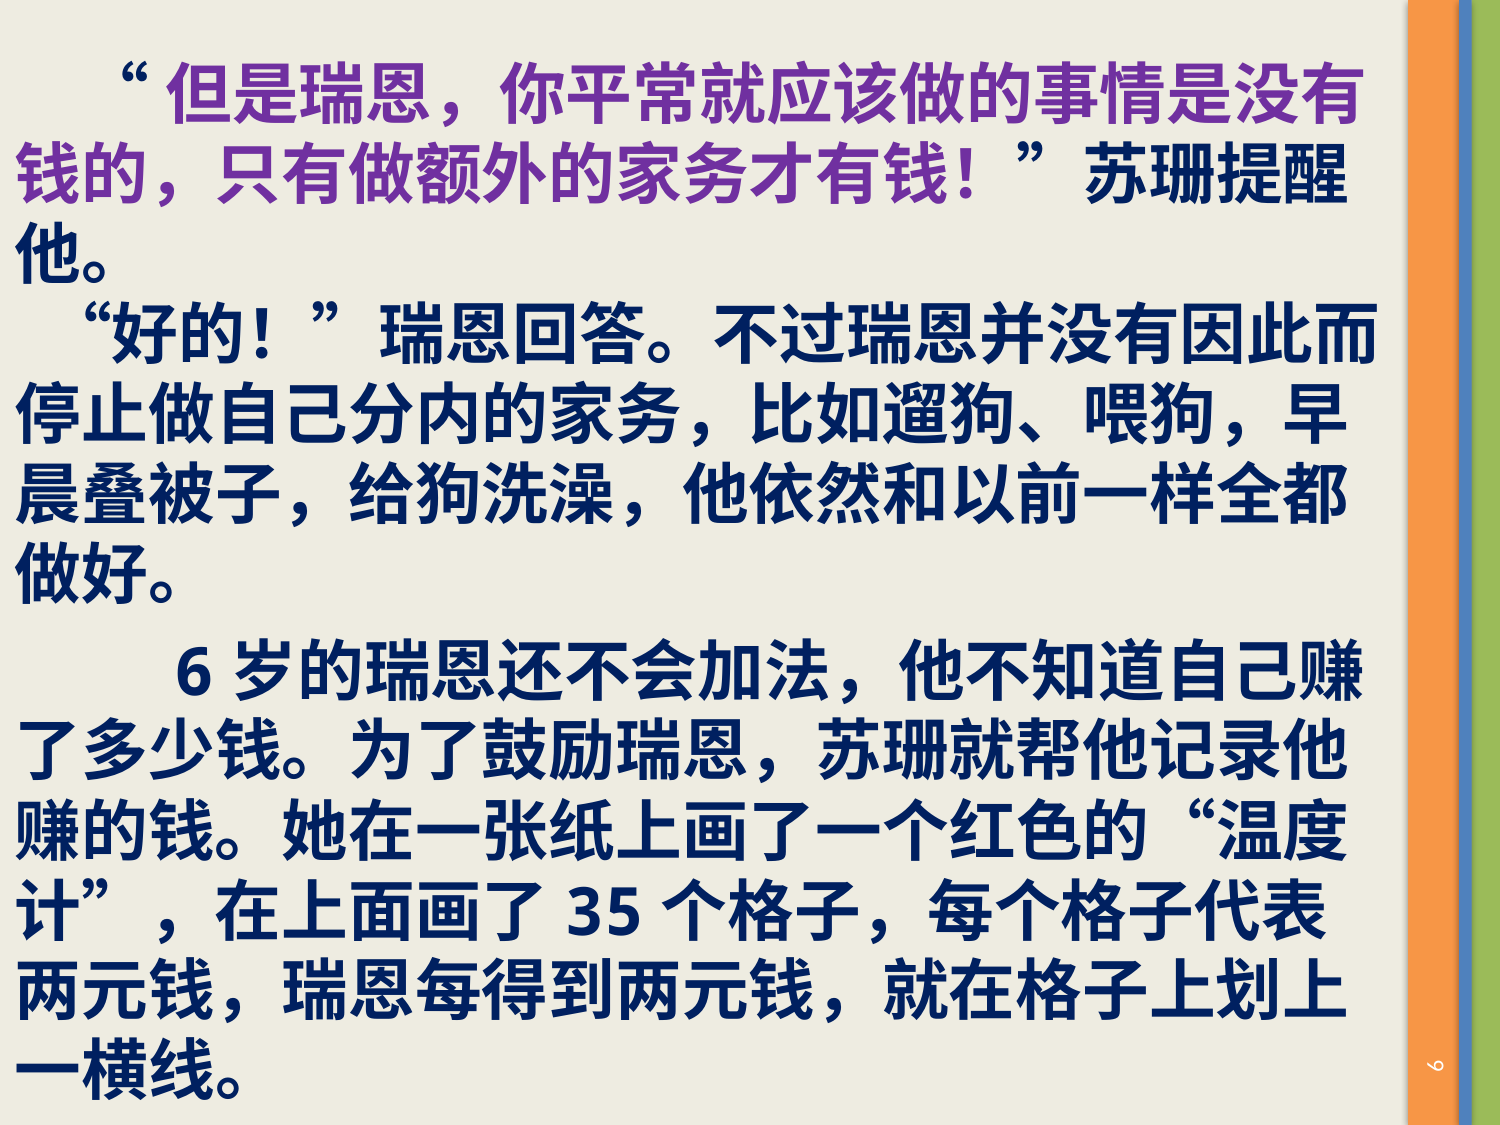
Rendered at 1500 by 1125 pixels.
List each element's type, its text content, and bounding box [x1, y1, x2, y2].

text_box “但是瑞恩，你平常就应该做的事情是没有钱的，只有做额外的家务才有钱！”苏珊提醒他。 “好的！”瑞恩回答。不过瑞恩并没有因此而停止做自己分内的家务，比如遛狗、喂狗，早晨叠被子，给狗洗澡，他依然和以前一样全都做好。 [0, 0, 1407, 620]
text_box 6岁的瑞恩还不会加法，他不知道自己赚了多少钱。为了鼓励瑞恩，苏珊就帮他记录他赚的钱。她在一张纸上画了一个红色的“温度计”，在上面画了35个格子，每个格子代表两元钱，瑞恩每得到两元钱，就在格子上划上一横线。 [0, 621, 1407, 1125]
slide_number 9 [1407, 928, 1468, 1088]
